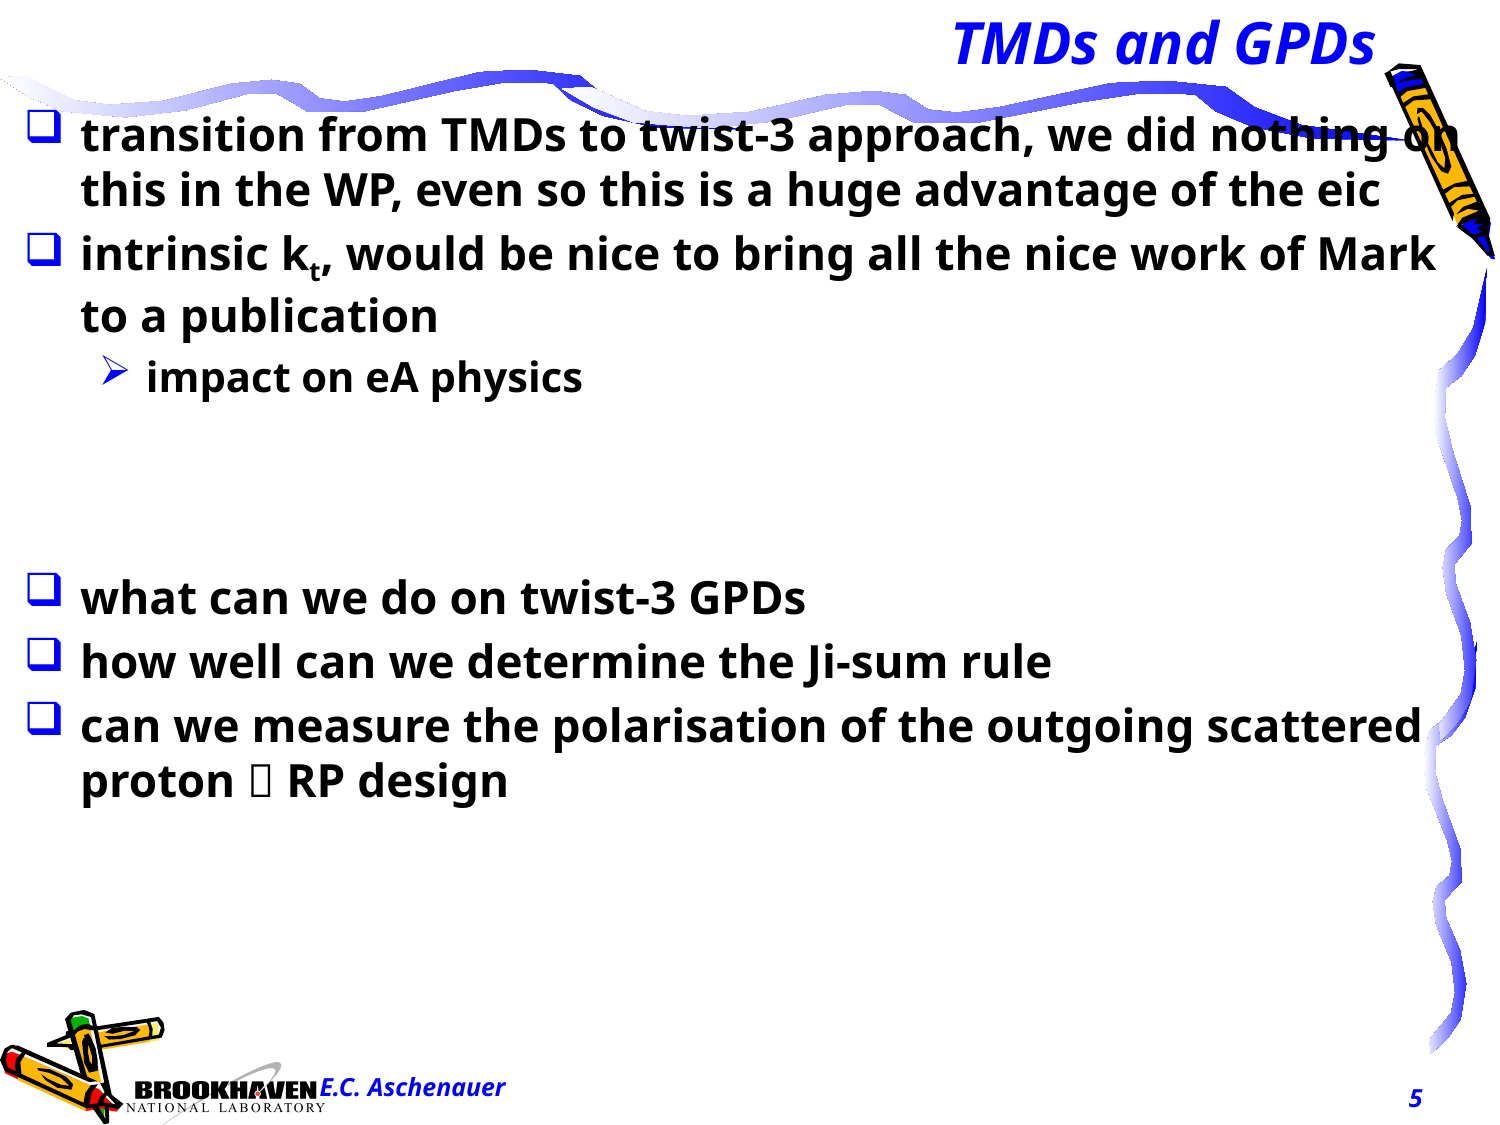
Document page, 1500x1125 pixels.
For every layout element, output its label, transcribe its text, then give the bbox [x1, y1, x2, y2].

slide_number 5 [1349, 1074, 1438, 1117]
picture [126, 1069, 325, 1125]
title TMDs and GPDs [3, 3, 1392, 84]
list transition from TMDs to twist-3 approach, we did nothing on this in the WP, even so this is a huge advantage of the eic intrinsic kt, would be nice to bring all the nice work of Mark to a publication impact on eA physics what can we do on twist-3 GPDs how well can we determine the Ji-sum rule can we measure the polarisation of the outgoing scattered proton  RP design [8, 97, 1490, 1069]
slide_number E.C. Aschenauer [284, 1063, 522, 1108]
